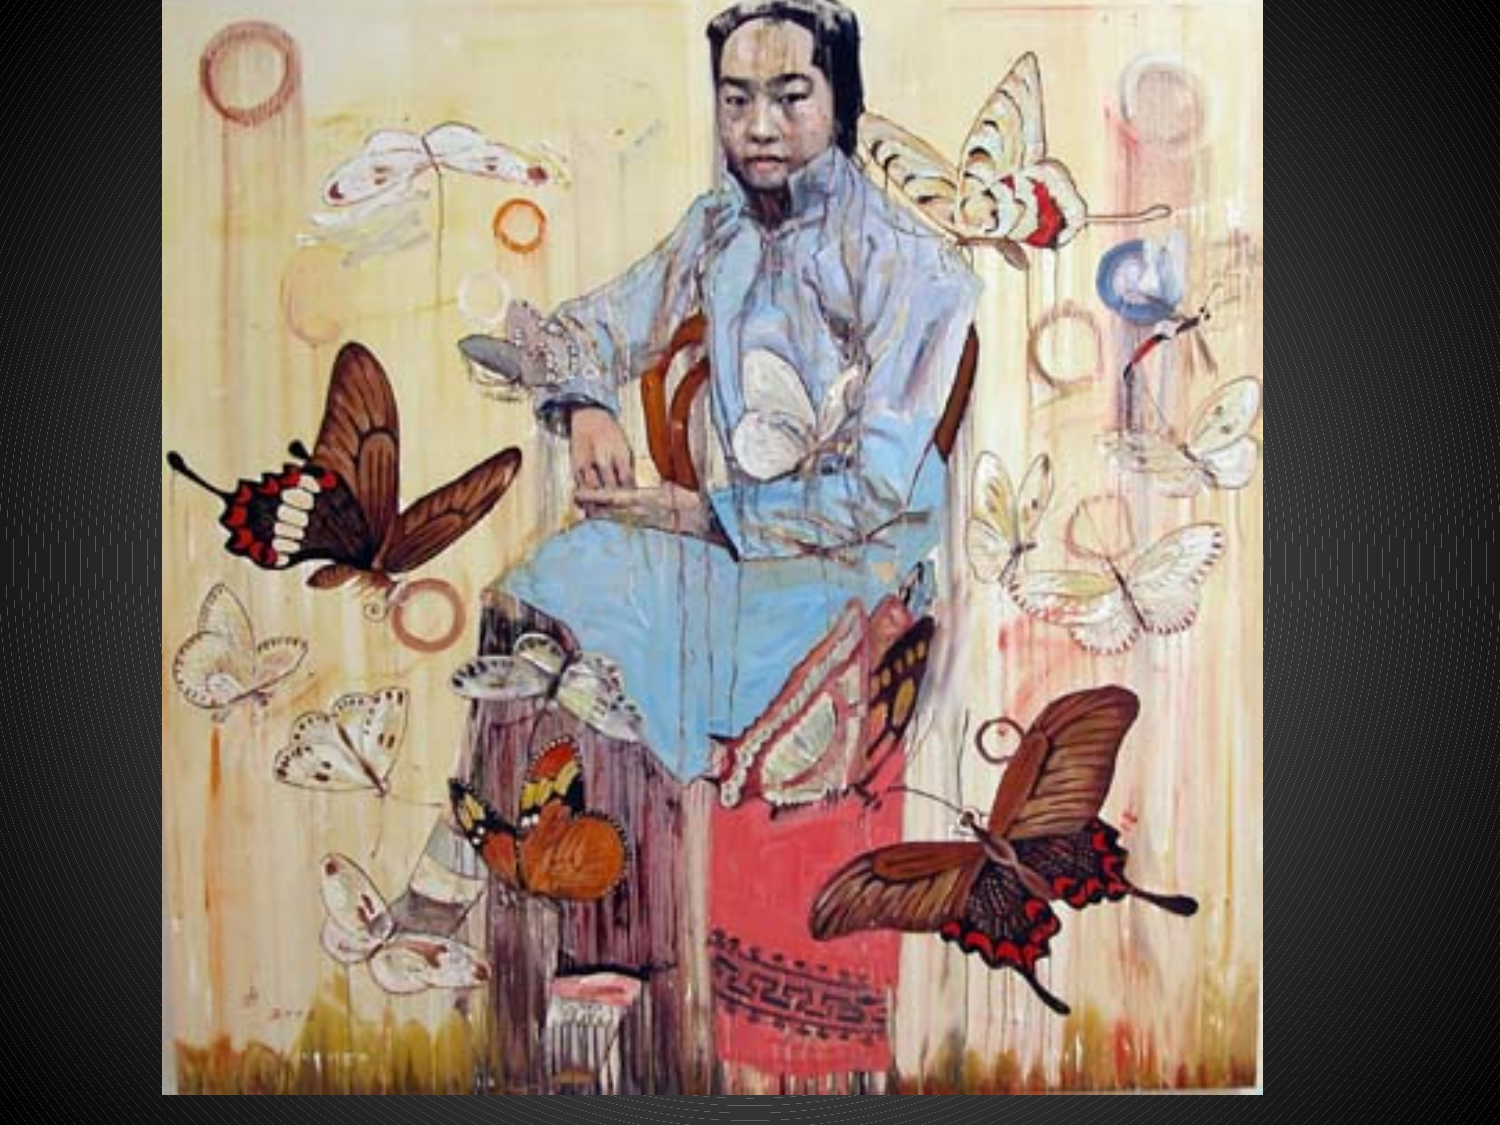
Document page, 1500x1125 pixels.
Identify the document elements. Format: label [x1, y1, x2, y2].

picture [162, 0, 1263, 1095]
